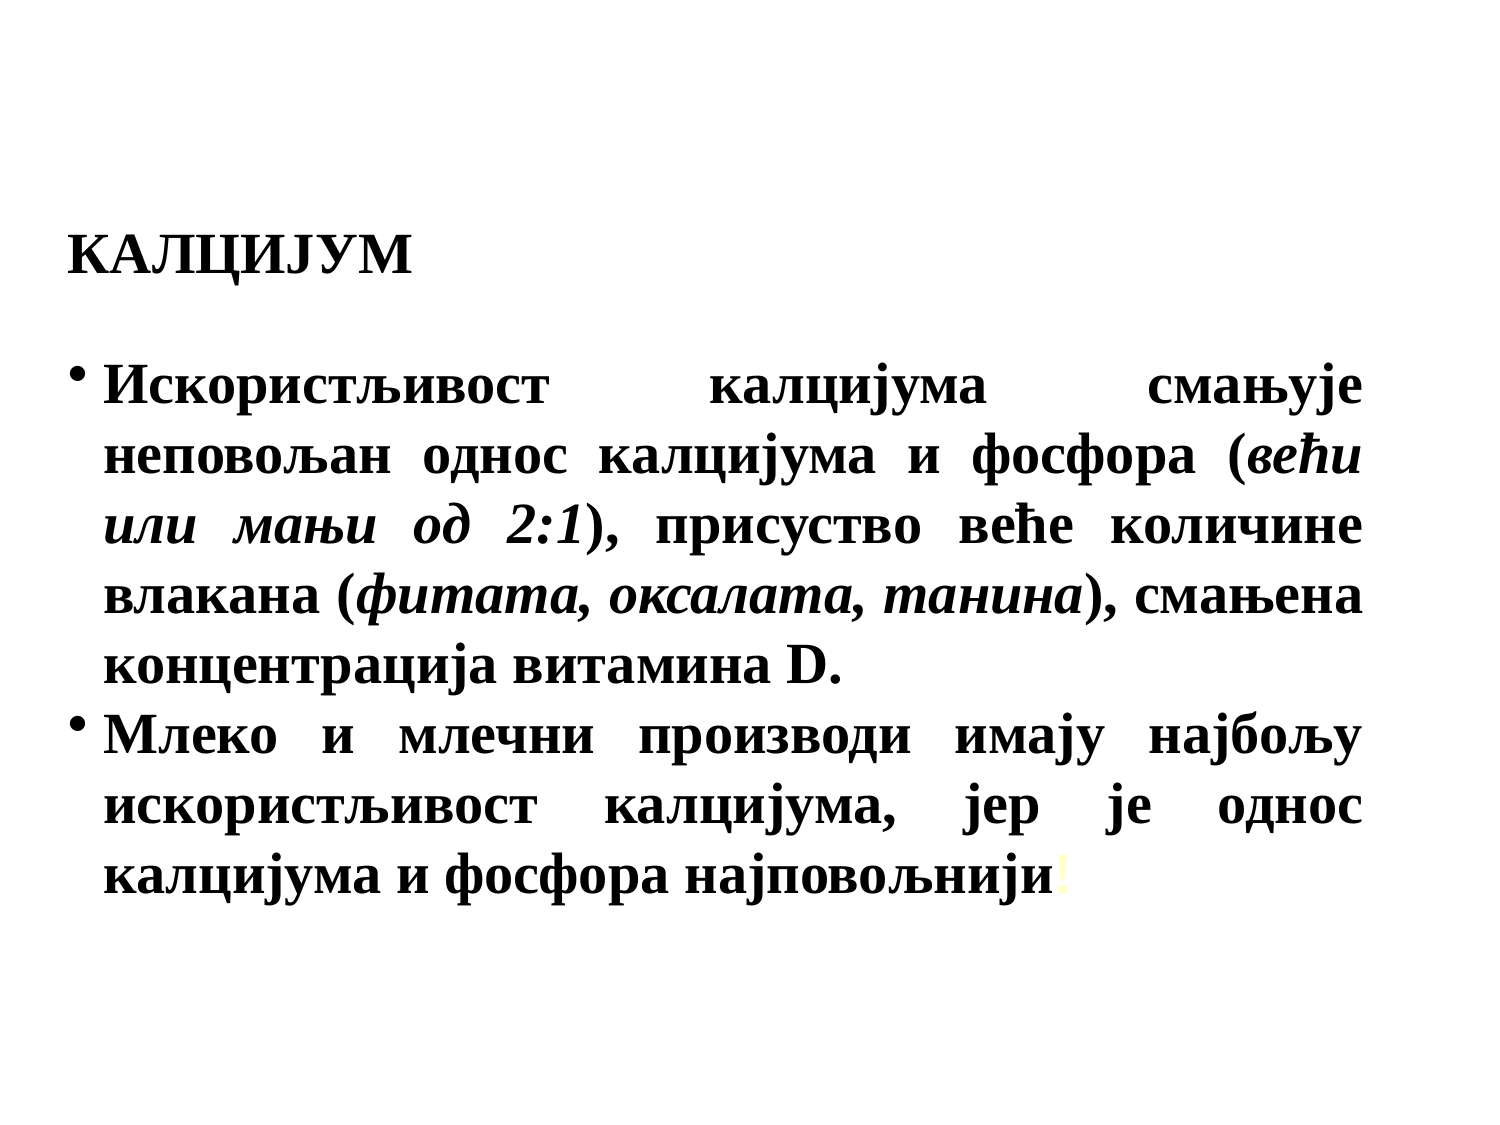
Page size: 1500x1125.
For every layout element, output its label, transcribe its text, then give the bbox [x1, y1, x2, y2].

text_box КАЛЦИЈУМ Искористљивост калцијума смањује неповољан однос калцијума и фосфора (већи или мањи од 2:1), присуство веће количине влакана (фитата, оксалата, танина), смањена концентрација витамина D. Млеко и млечни производи имају најбољу искористљивост калцијума, јер је однос калцијума и фосфора најповољнији! [53, 208, 1379, 913]
